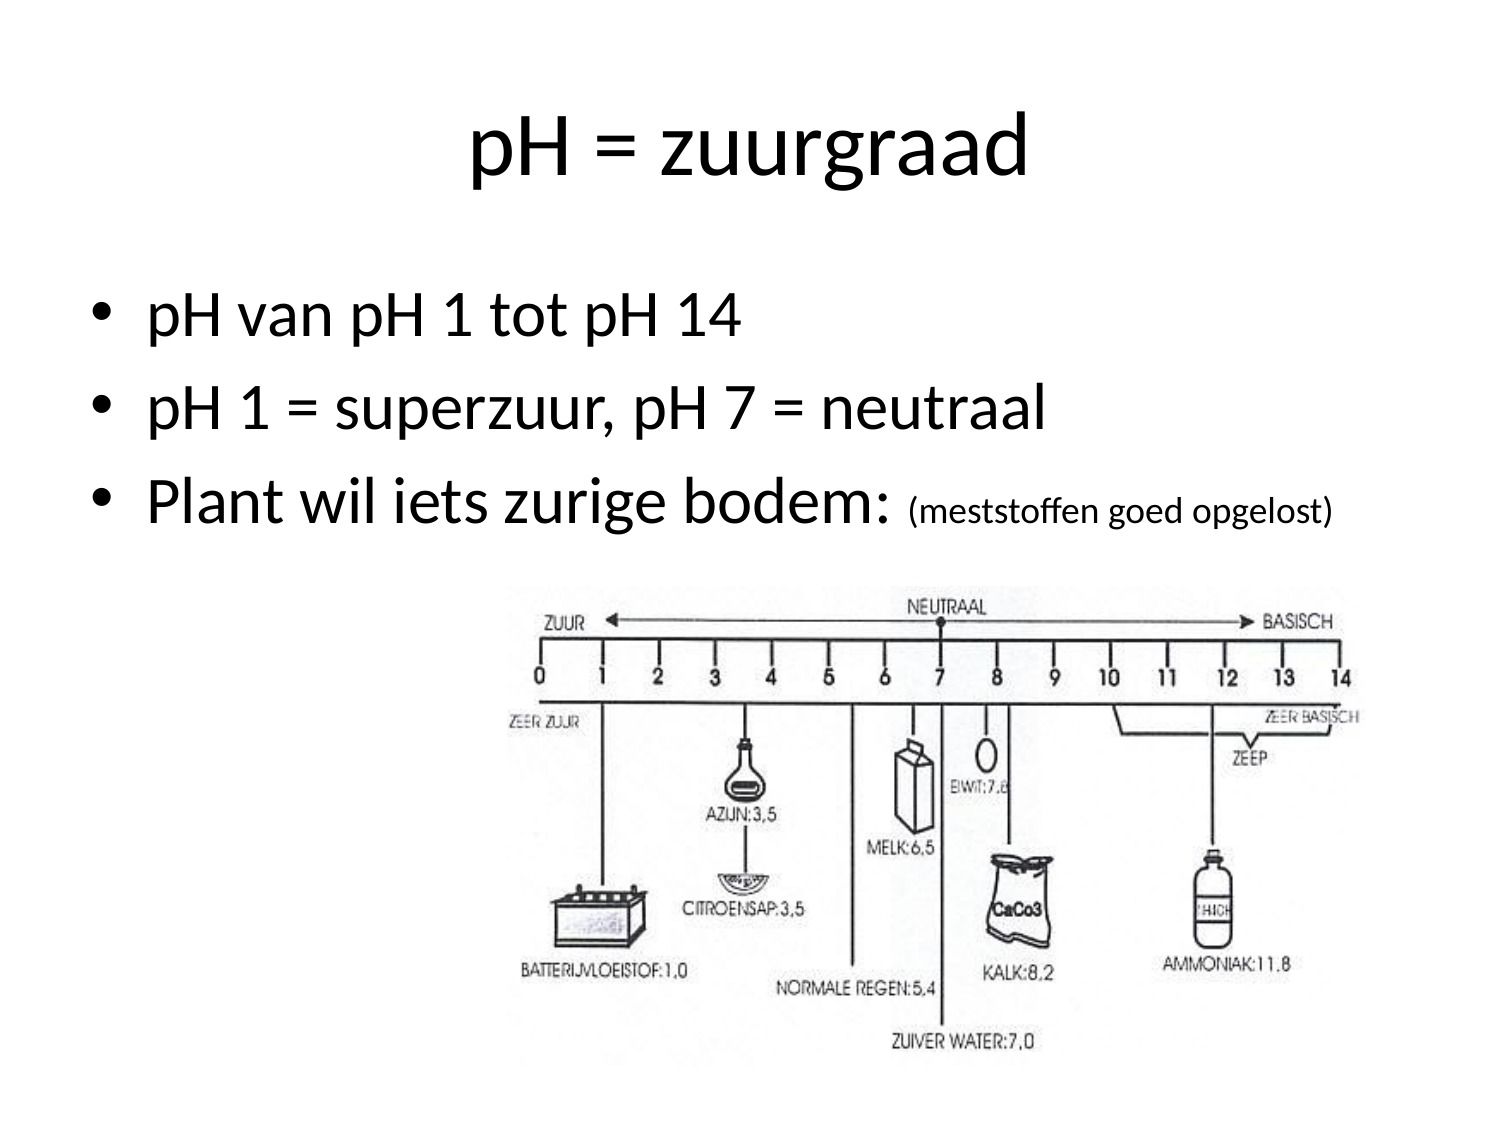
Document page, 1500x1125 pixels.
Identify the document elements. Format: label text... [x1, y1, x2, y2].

title pH = zuurgraad [75, 45, 1425, 233]
list pH van pH 1 tot pH 14 pH 1 = superzuur, pH 7 = neutraal Plant wil iets zurige bodem: (meststoffen goed opgelost) [75, 262, 1425, 1005]
picture [506, 585, 1365, 1067]
